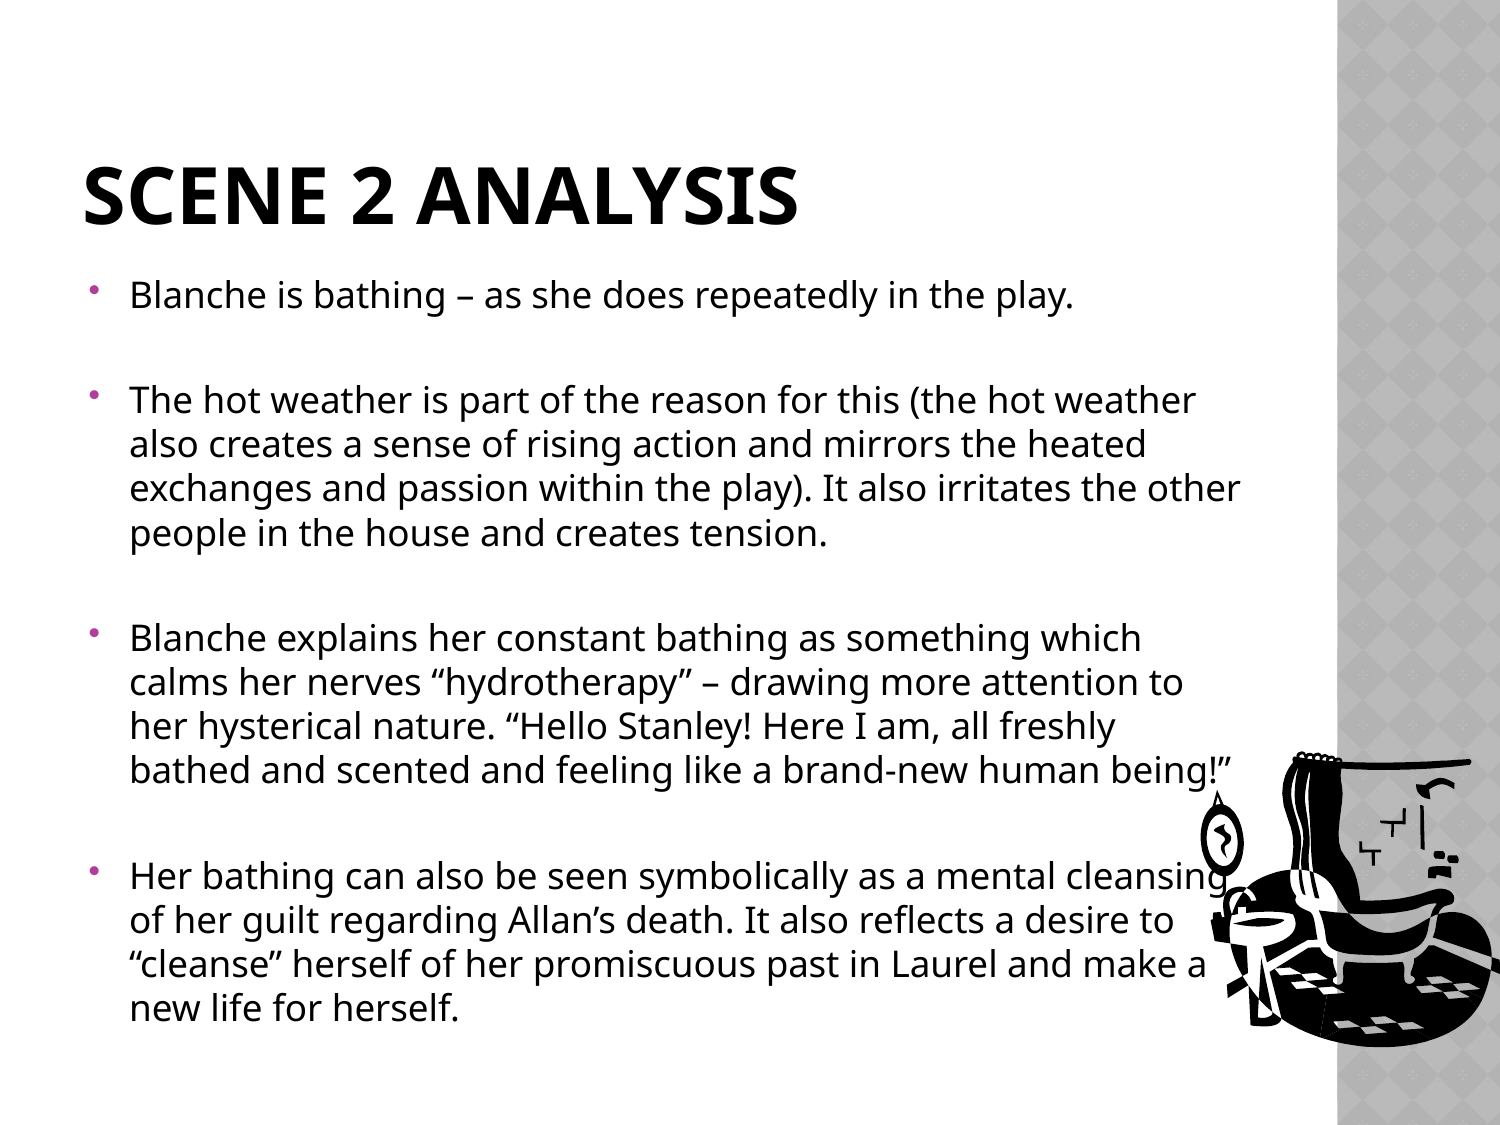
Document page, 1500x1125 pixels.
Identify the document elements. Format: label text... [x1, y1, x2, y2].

title Scene 2 analysis [75, 52, 1263, 240]
list Blanche is bathing – as she does repeatedly in the play. The hot weather is part of the reason for this (the hot weather also creates a sense of rising action and mirrors the heated exchanges and passion within the play). It also irritates the other people in the house and creates tension. Blanche explains her constant bathing as something which calms her nerves “hydrotherapy” – drawing more attention to her hysterical nature. “Hello Stanley! Here I am, all freshly bathed and scented and feeling like a brand-new human being!” Her bathing can also be seen symbolically as a mental cleansing of her guilt regarding Allan’s death. It also reflects a desire to “cleanse” herself of her promiscuous past in Laurel and make a new life for herself. [75, 264, 1263, 1059]
picture [1200, 751, 1500, 1048]
